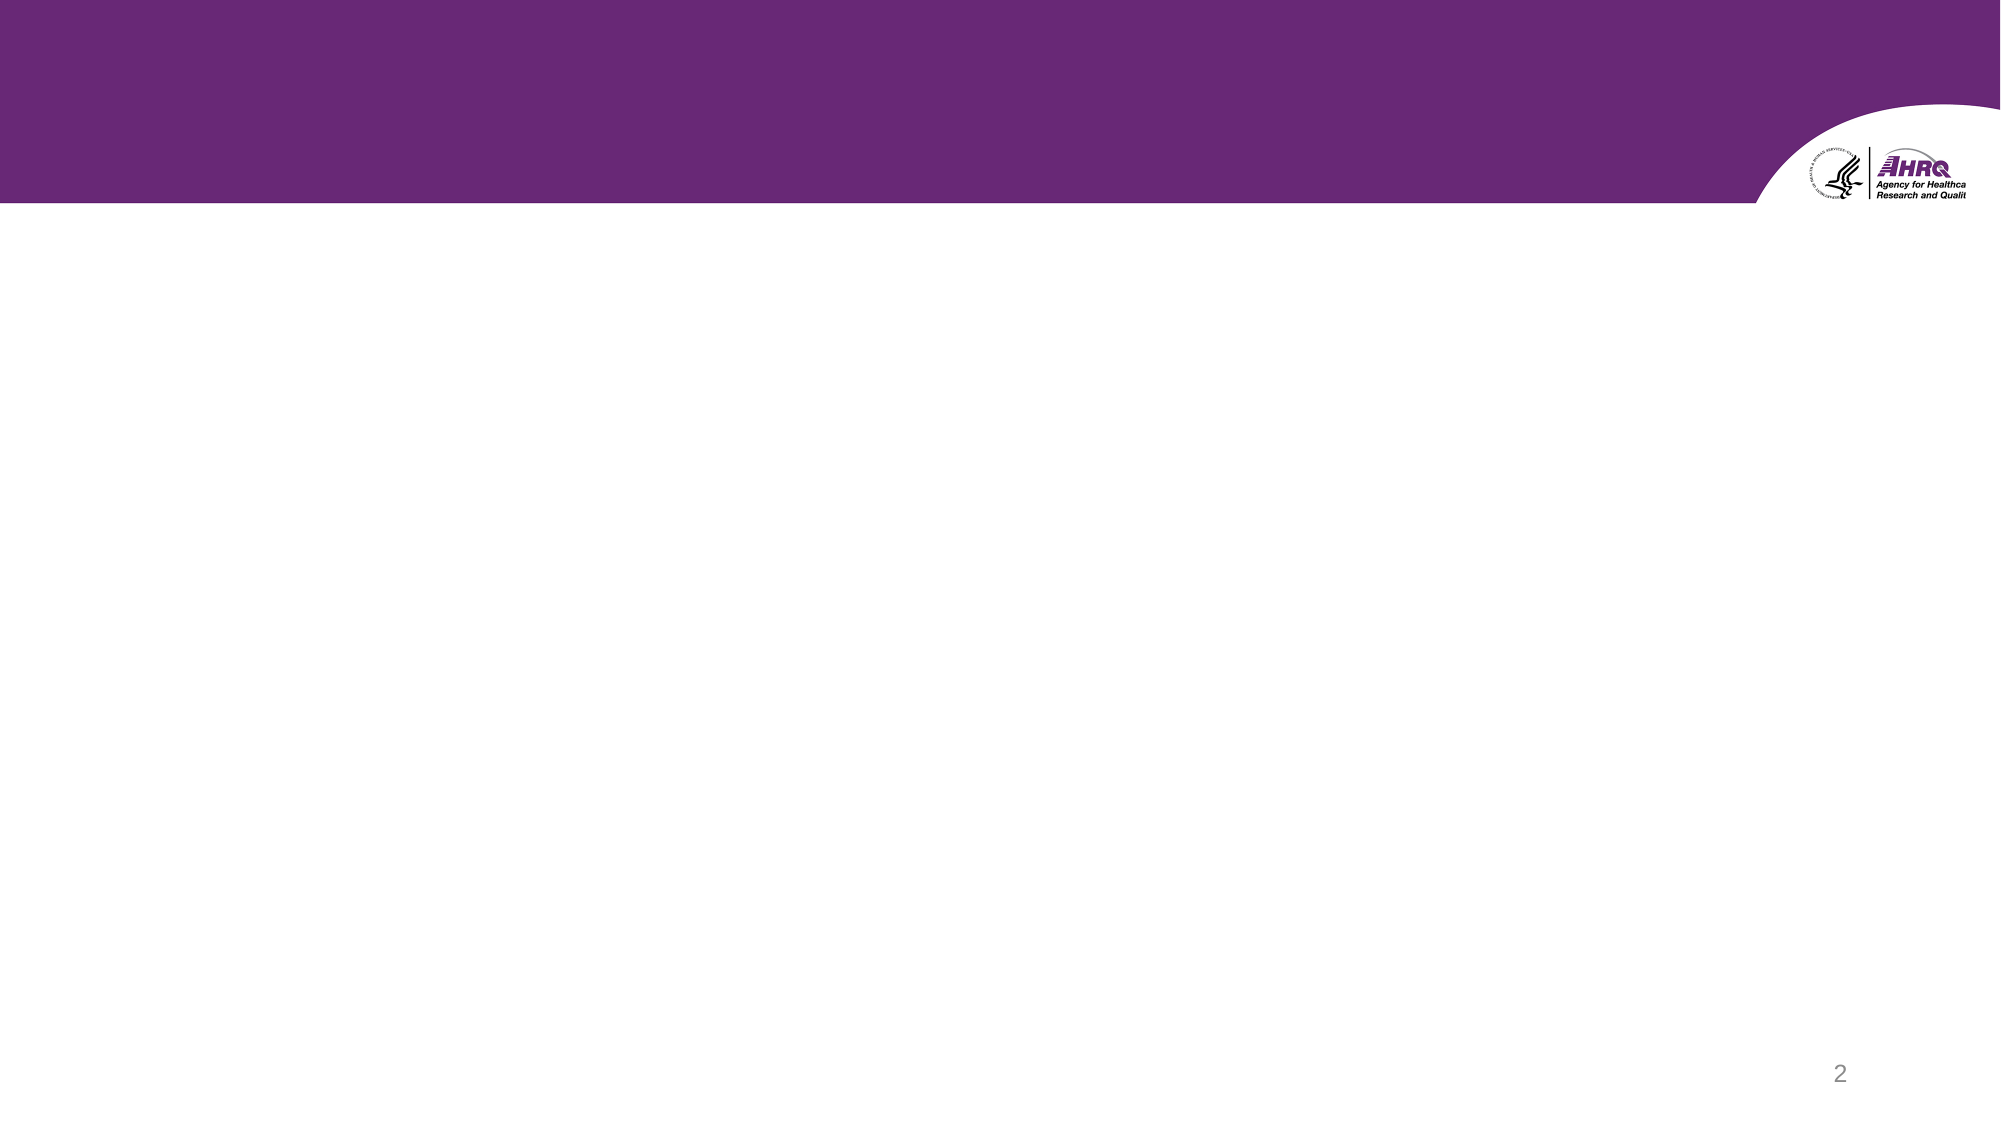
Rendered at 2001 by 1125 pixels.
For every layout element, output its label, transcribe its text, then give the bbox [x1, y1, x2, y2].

slide_number 2 [1412, 1042, 1863, 1103]
picture [0, 0, 2001, 1125]
